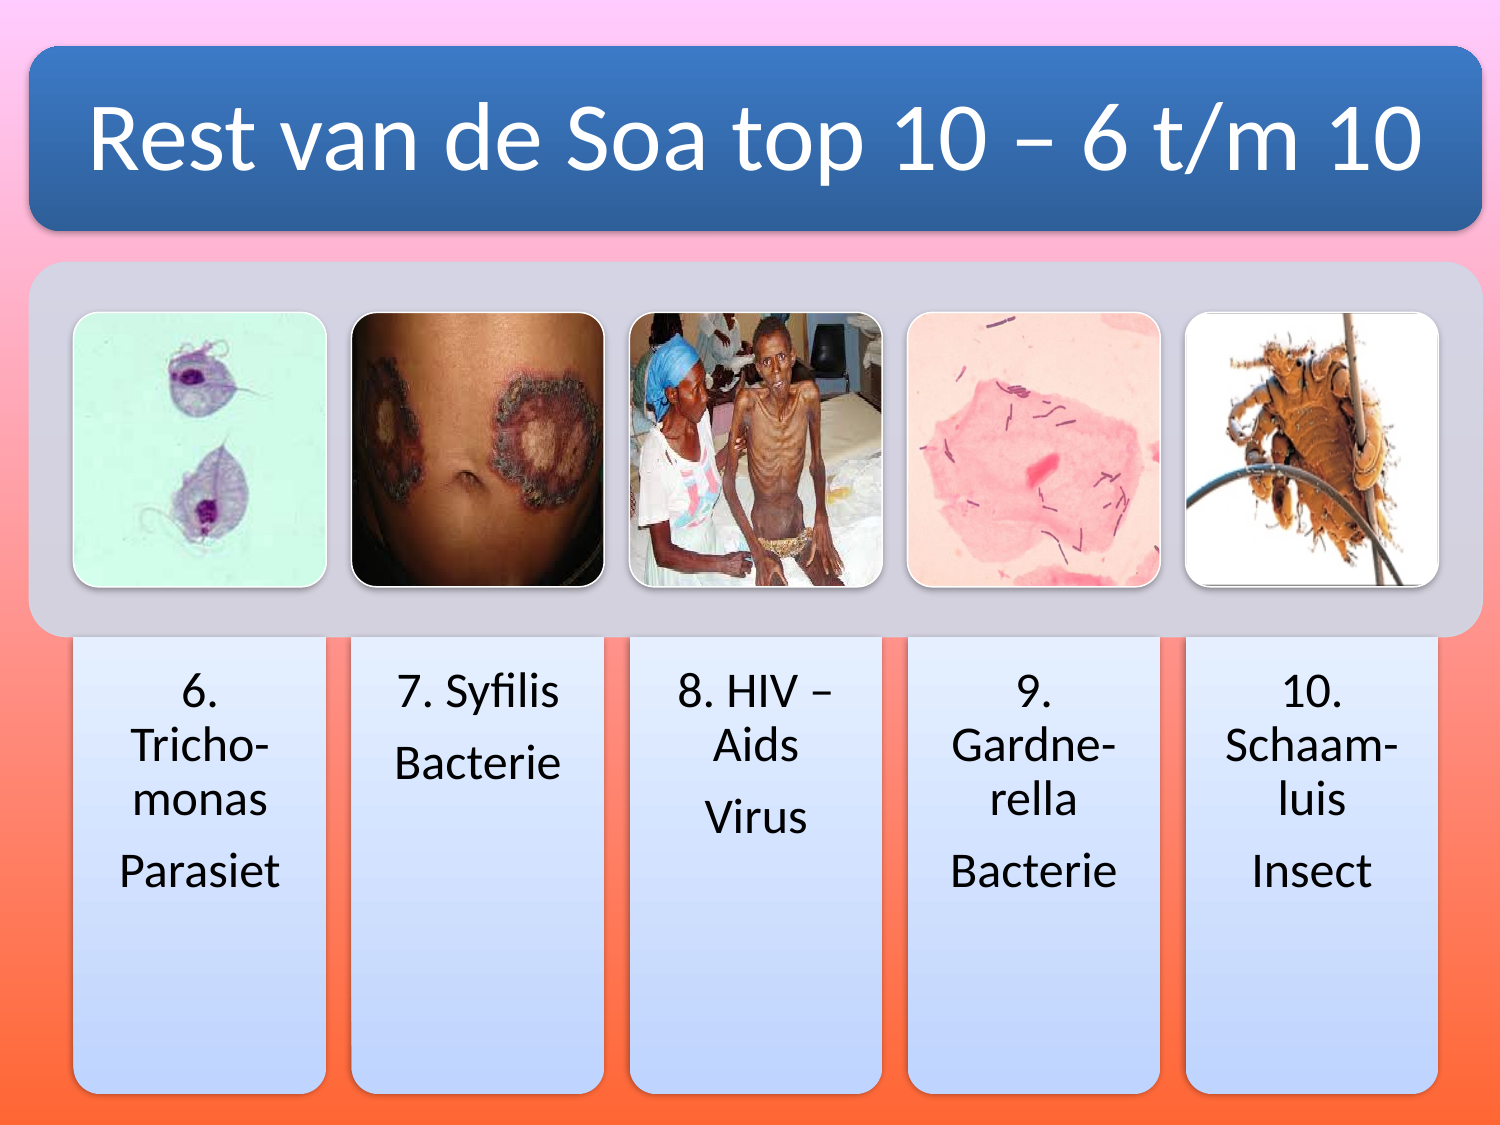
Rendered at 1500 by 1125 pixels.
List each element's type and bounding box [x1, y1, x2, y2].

list [29, 262, 1483, 1095]
text_box [29, 44, 1483, 233]
